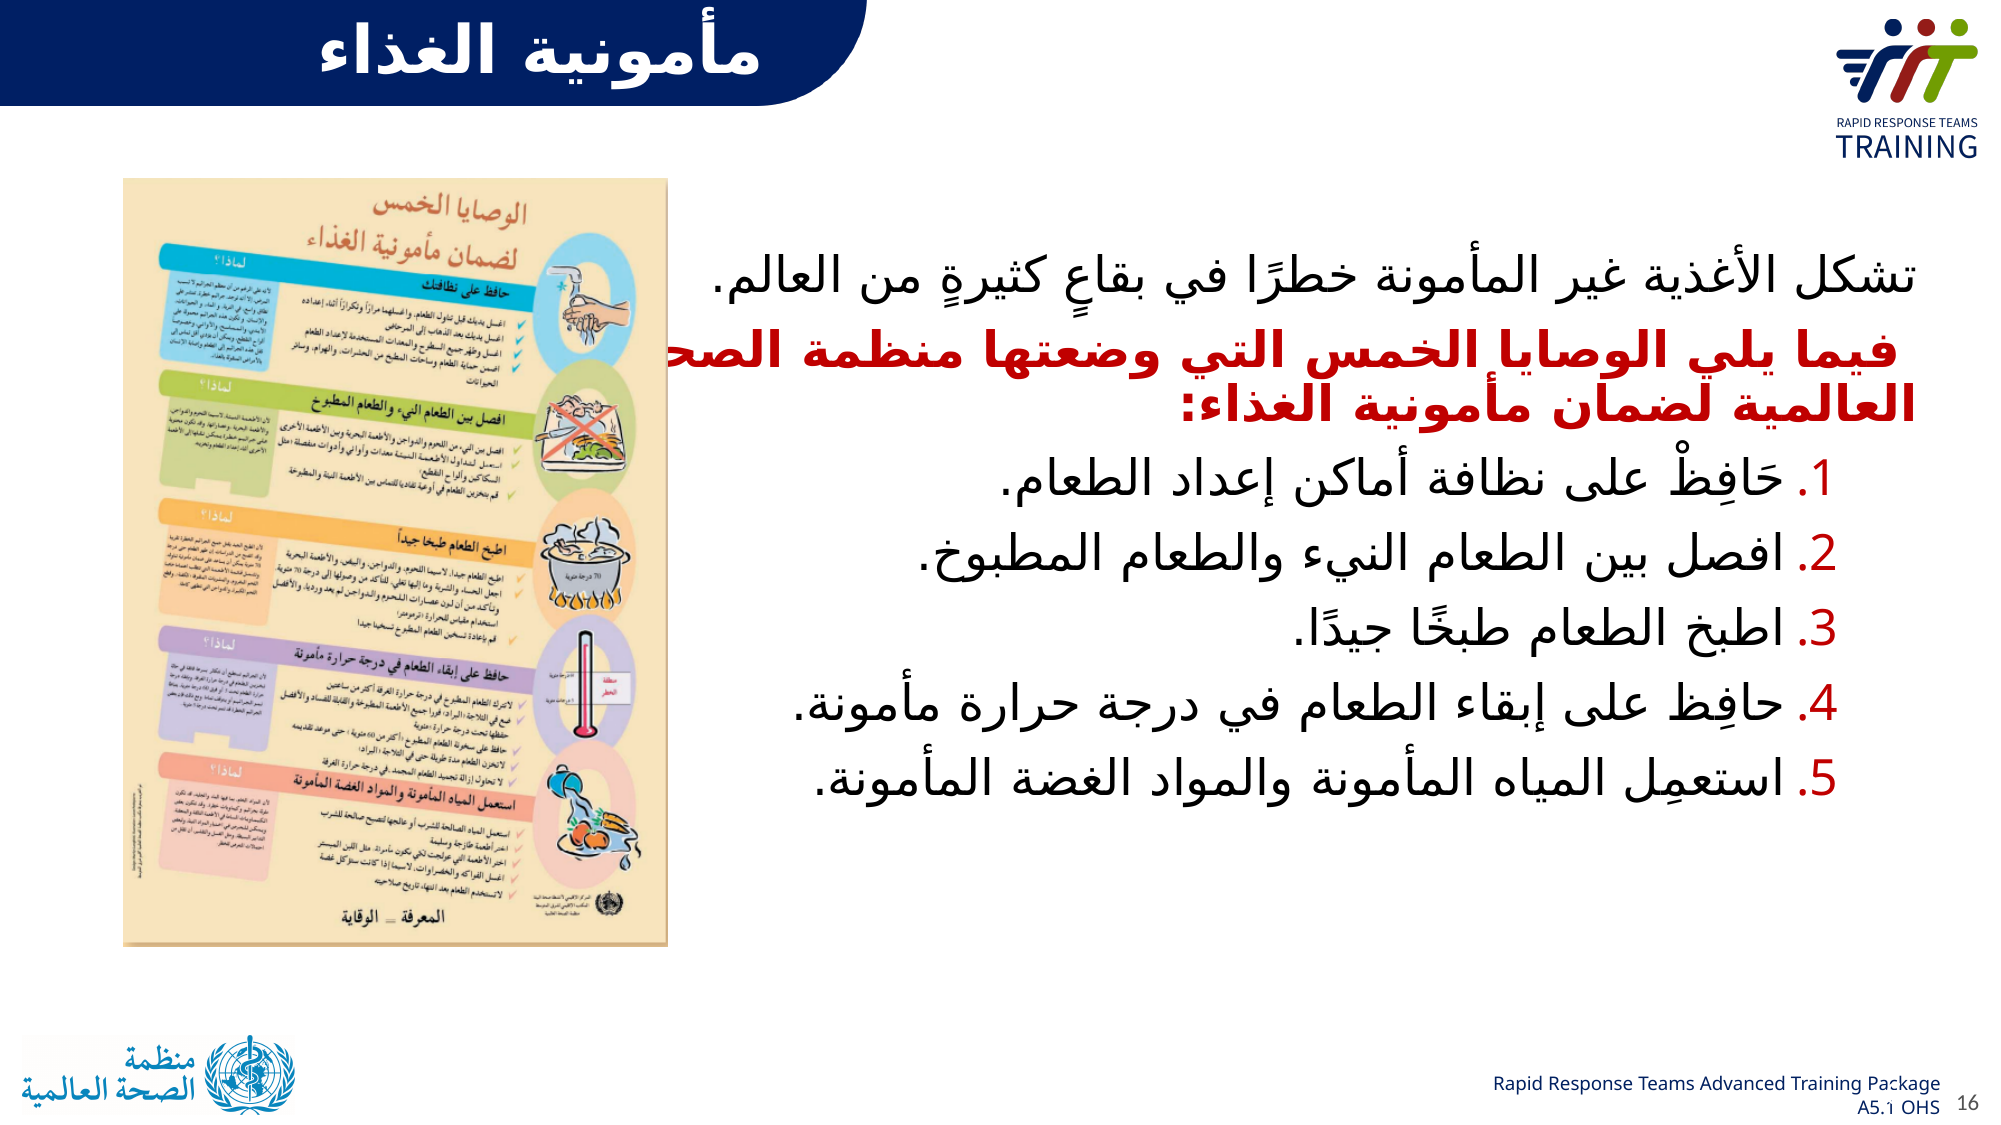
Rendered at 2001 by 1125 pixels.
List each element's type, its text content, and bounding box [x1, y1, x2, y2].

picture [123, 178, 668, 947]
picture [0, 0, 867, 106]
text_box مأمونية الغذاء [76, 0, 772, 95]
list تشكل الأغذية غير المأمونة خطرًا في بقاعٍ كثيرةٍ من العالم. فيما يلي الوصايا الخمس التي وضعتها منظمة الصحة العالمية لضمان مأمونية الغذاء: حَافِظْ على نظافة أماكن إعداد الطعام. افصل بين الطعام النيء والطعام المطبوخ. اطبخ الطعام طبخًا جيدًا. حافِظ على إبقاء الطعام في درجة حرارة مأمونة. استعمِل المياه المأمونة والمواد الغضة المأمونة. [602, 241, 1926, 1006]
picture [252, 1050, 258, 1059]
picture [22, 1035, 295, 1115]
picture [1835, 19, 1978, 167]
slide_number 16 [1882, 1037, 1930, 1092]
